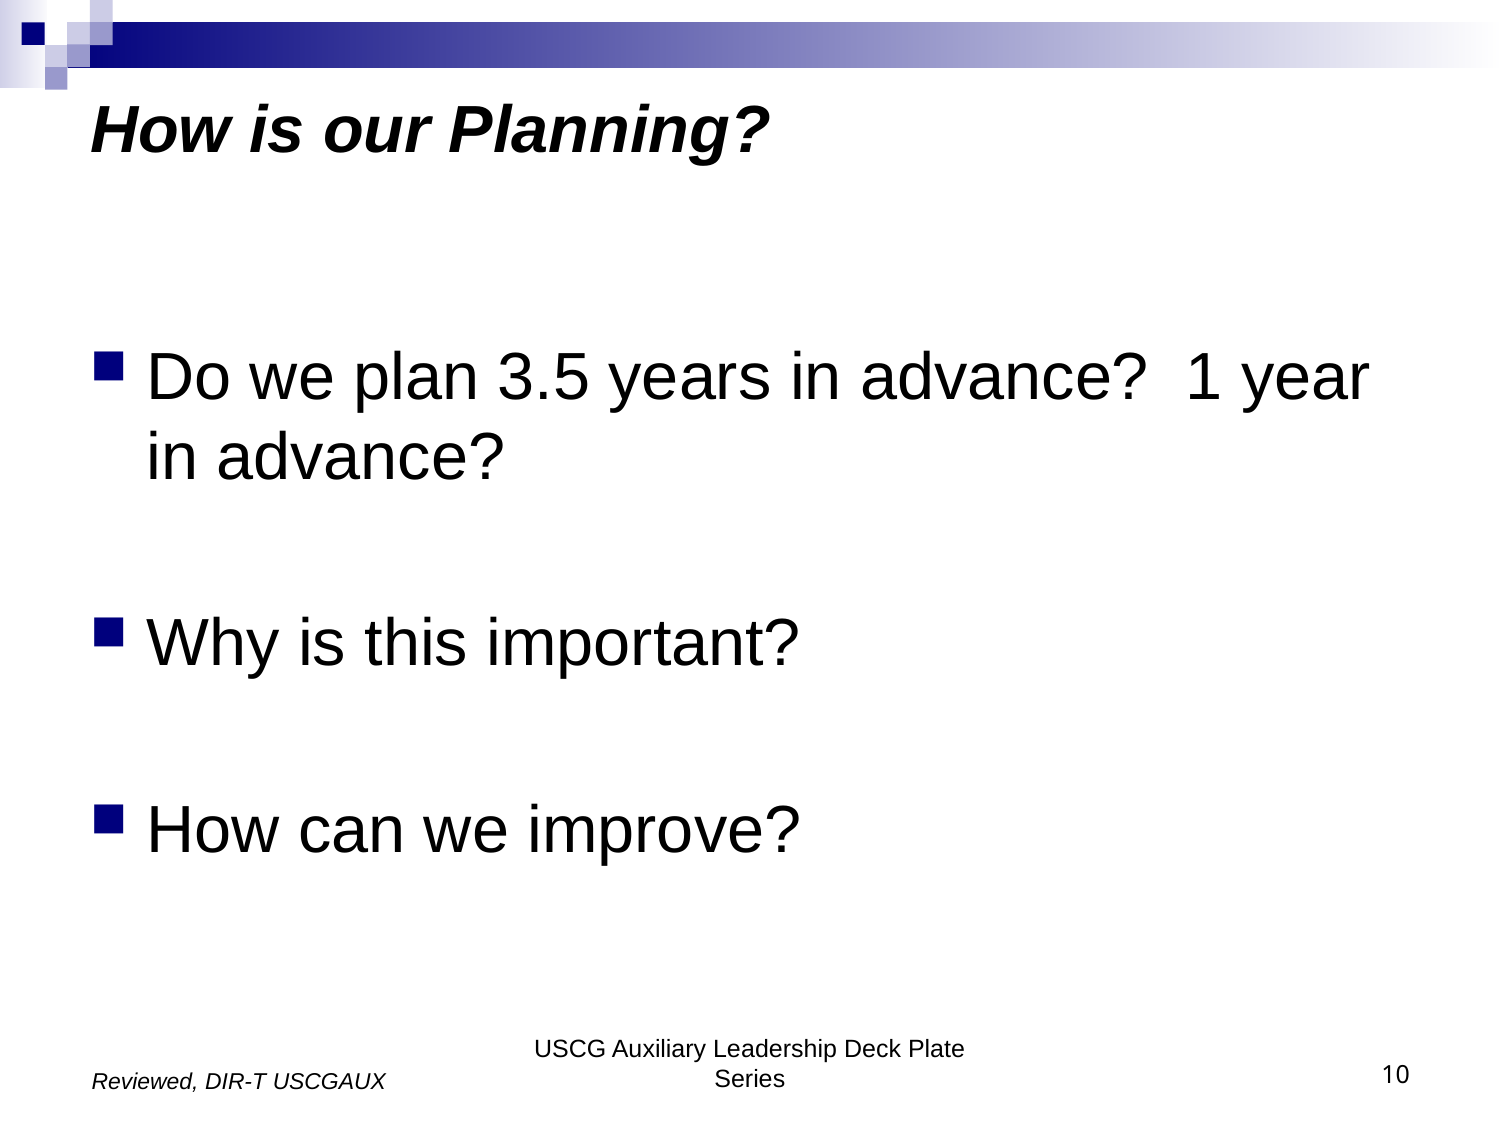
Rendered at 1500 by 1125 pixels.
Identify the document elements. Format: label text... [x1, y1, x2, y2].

footer USCG Auxiliary Leadership Deck Plate Series [512, 1025, 988, 1100]
text_box Reviewed, DIR-T USCGAUX [76, 1058, 402, 1102]
slide_number 10 [1074, 1025, 1425, 1100]
list Do we plan 3.5 years in advance? 1 year in advance? Why is this important? How can we improve? [75, 324, 1425, 963]
title How is our Planning? [75, 75, 1425, 177]
